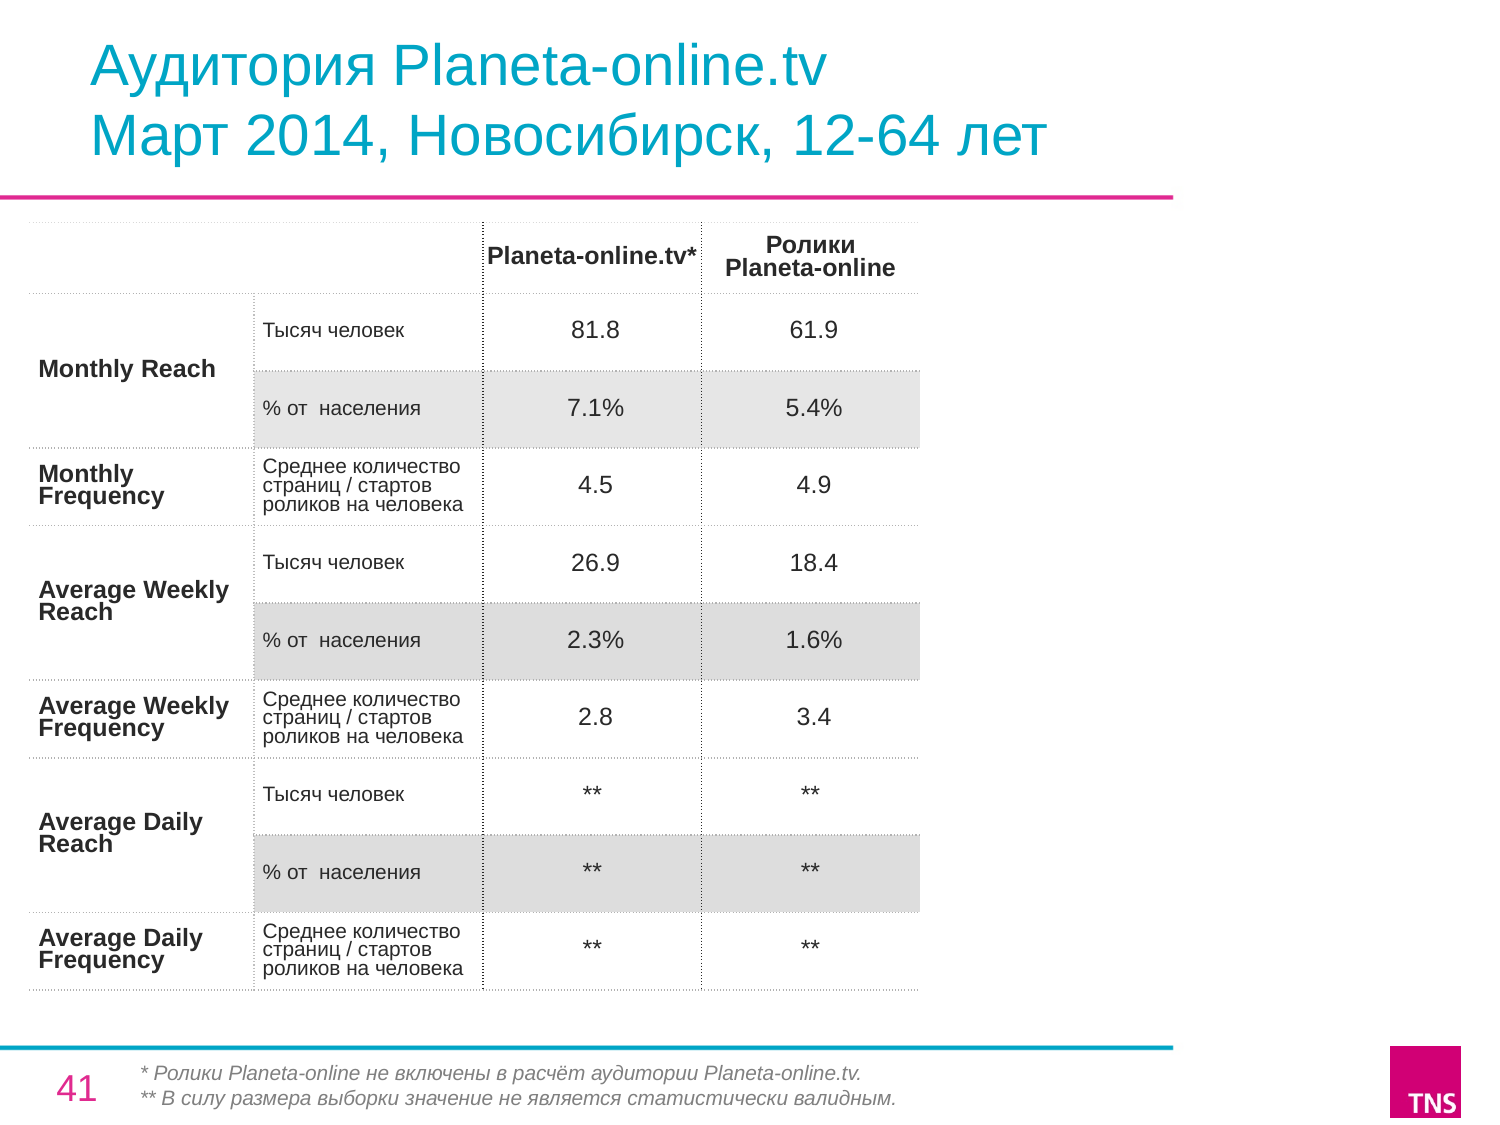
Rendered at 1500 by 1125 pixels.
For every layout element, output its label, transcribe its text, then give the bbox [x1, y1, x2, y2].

table_cell Average Weekly Reach [29, 526, 254, 680]
table_cell Average Weekly Frequency [29, 680, 254, 758]
table_cell Среднее количество страниц / стартов роликов на человека [254, 912, 483, 990]
table_header Planeta-online.tv* [483, 223, 701, 294]
table_cell Тысяч человек [254, 758, 483, 835]
table_cell 26.9 [483, 526, 701, 603]
table_cell Monthly Frequency [29, 448, 254, 526]
table_cell Average Daily Reach [29, 758, 254, 912]
table_cell 61.9 [701, 294, 920, 371]
table_cell Среднее количество страниц / стартов роликов на человека [254, 680, 483, 758]
table_cell Average Daily Frequency [29, 912, 254, 990]
table_cell 4.5 [483, 448, 701, 526]
table_cell % от населения [254, 835, 483, 912]
text_box * Ролики Planeta-online не включены в расчёт аудитории Planeta-online.tv. ** В силу размера выборки значение не является статистически валидным. [124, 1052, 1463, 1117]
table_cell 1.6% [701, 603, 920, 680]
table_header [29, 223, 483, 294]
table_cell Тысяч человек [254, 526, 483, 603]
table_header Ролики Planeta-online [701, 223, 920, 294]
table_cell Тысяч человек [254, 294, 483, 371]
table_cell 2.3% [483, 603, 701, 680]
table_cell 2.8 [483, 680, 701, 758]
picture [0, 0, 1500, 1125]
table_cell ** [483, 758, 701, 835]
table_cell % от населения [254, 371, 483, 448]
table_cell ** [483, 912, 701, 990]
table_cell % от населения [254, 603, 483, 680]
table_cell 5.4% [701, 371, 920, 448]
slide_number 41 [40, 1055, 392, 1125]
table_cell 4.9 [701, 448, 920, 526]
table_cell ** [701, 912, 920, 990]
table_cell ** [483, 835, 701, 912]
table_cell Monthly Reach [29, 294, 254, 448]
table_cell 81.8 [483, 294, 701, 371]
table_cell ** [701, 835, 920, 912]
table_cell 7.1% [483, 371, 701, 448]
table_cell Среднее количество страниц / стартов роликов на человека [254, 448, 483, 526]
title Аудитория Planeta-online.tv Март 2014, Новосибирск, 12-64 лет [74, 8, 1476, 187]
table_cell 3.4 [701, 680, 920, 758]
table_cell 18.4 [701, 526, 920, 603]
table_cell ** [701, 758, 920, 835]
